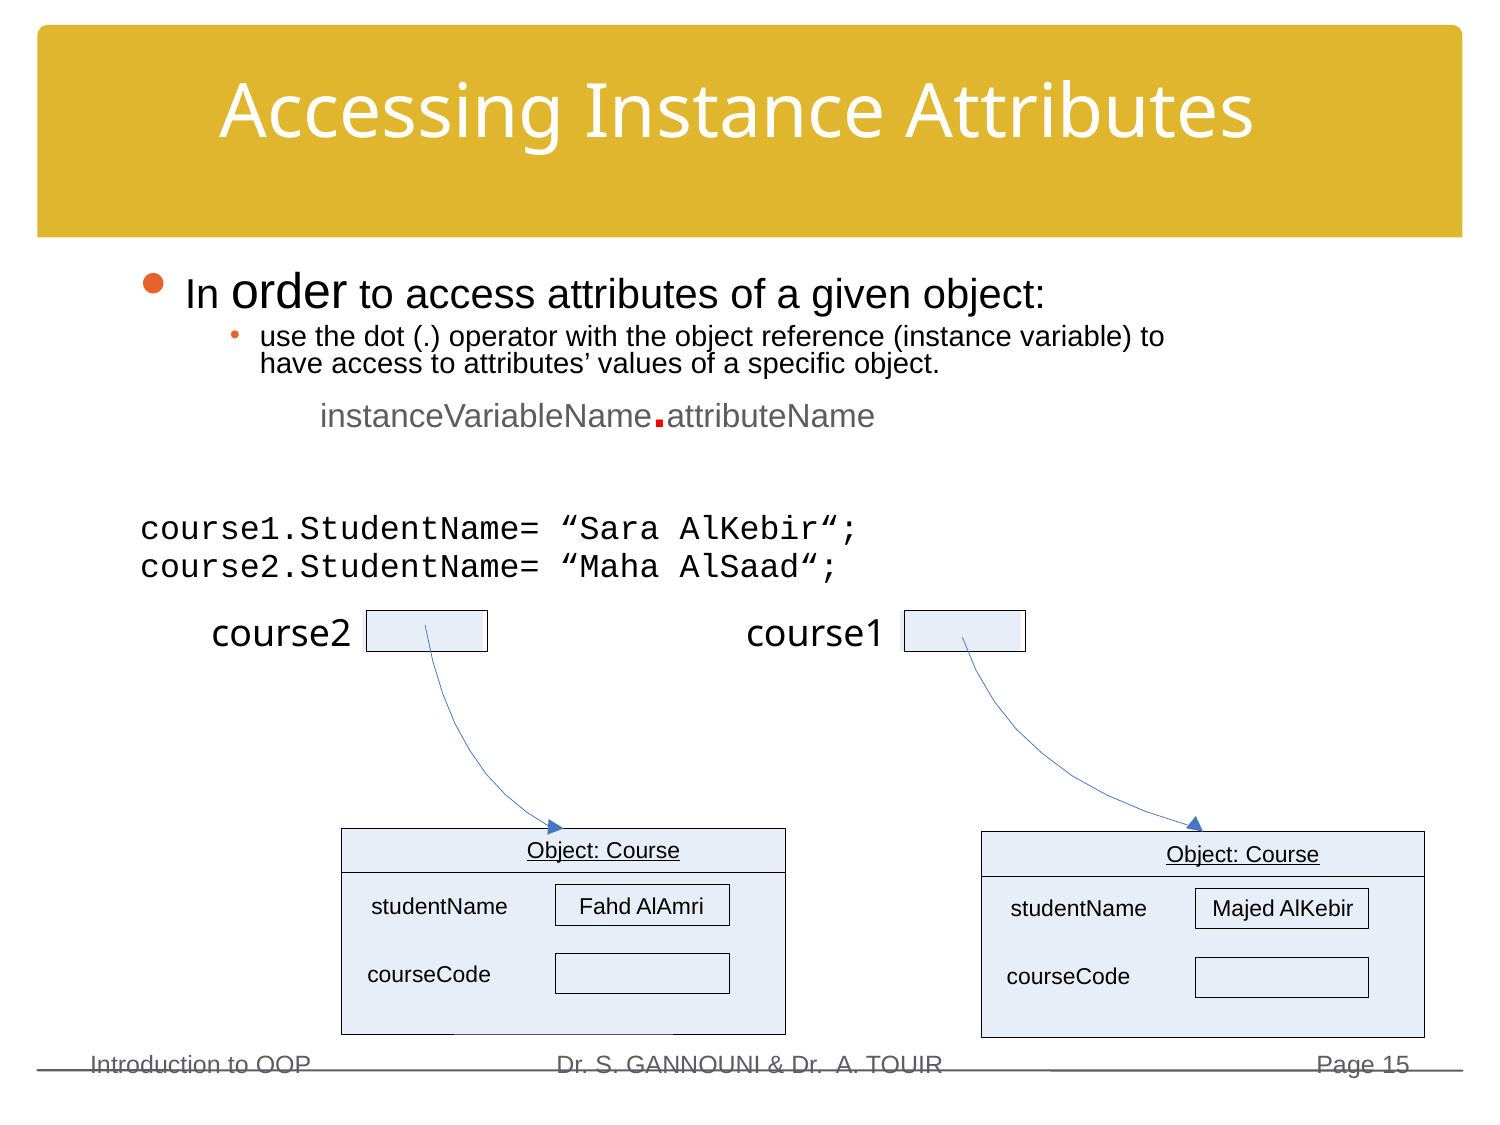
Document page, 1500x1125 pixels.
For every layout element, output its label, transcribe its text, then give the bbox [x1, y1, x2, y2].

footer Dr. S. GANNOUNI & Dr. A. TOUIR [512, 1038, 988, 1103]
text_box [341, 872, 786, 1034]
slide_number Page 15 [1074, 1049, 1425, 1103]
text_box course1 [746, 608, 887, 654]
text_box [899, 610, 1026, 652]
text_box [350, 953, 508, 994]
text_box [324, 474, 1018, 1038]
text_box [362, 610, 488, 652]
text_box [980, 815, 1426, 1038]
text_box [555, 953, 730, 994]
text_box Fahd AlAmri [579, 891, 705, 919]
text_box [434, 665, 548, 826]
text_box course2 [211, 608, 351, 654]
text_box courseCode [367, 959, 492, 988]
slide_number Introduction to OOP [75, 1024, 425, 1103]
text_box [555, 884, 730, 926]
text_box [341, 828, 786, 872]
list In order to access attributes of a given object: use the dot (.) operator with the object reference (instance variable) to have access to attributes’ values of a specific object. instanceVariableName.attributeName course1.StudentName= “Sara AlKebir“; course2.StudentName= “Maha AlSaad“; [124, 262, 1188, 563]
text_box [973, 665, 1160, 802]
text_box studentName [371, 891, 508, 919]
text_box Object: Course [526, 835, 681, 864]
text_box [547, 819, 564, 835]
text_box [357, 884, 520, 926]
title Accessing Instance Attributes [99, 58, 1376, 158]
